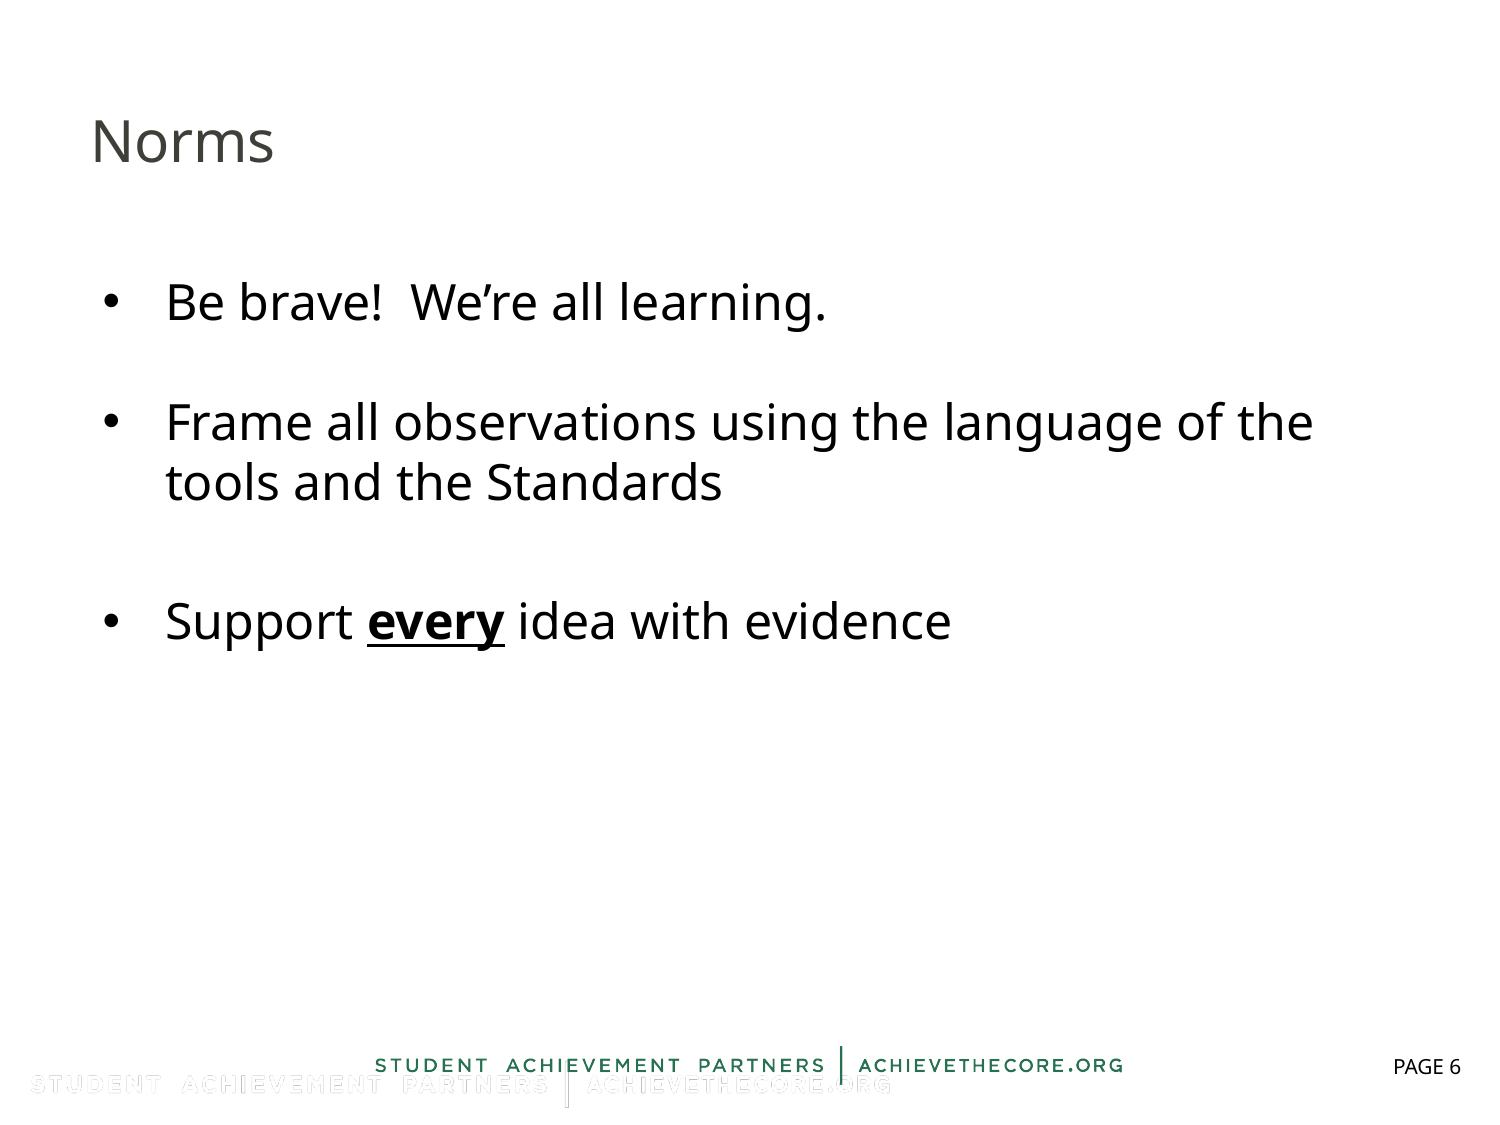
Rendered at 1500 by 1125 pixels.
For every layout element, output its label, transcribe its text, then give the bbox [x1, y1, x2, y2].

picture [375, 1046, 1122, 1085]
list Be brave! We’re all learning. Frame all observations using the language of the tools and the Standards Support every idea with evidence [75, 262, 1425, 755]
title Norms [75, 45, 1425, 233]
